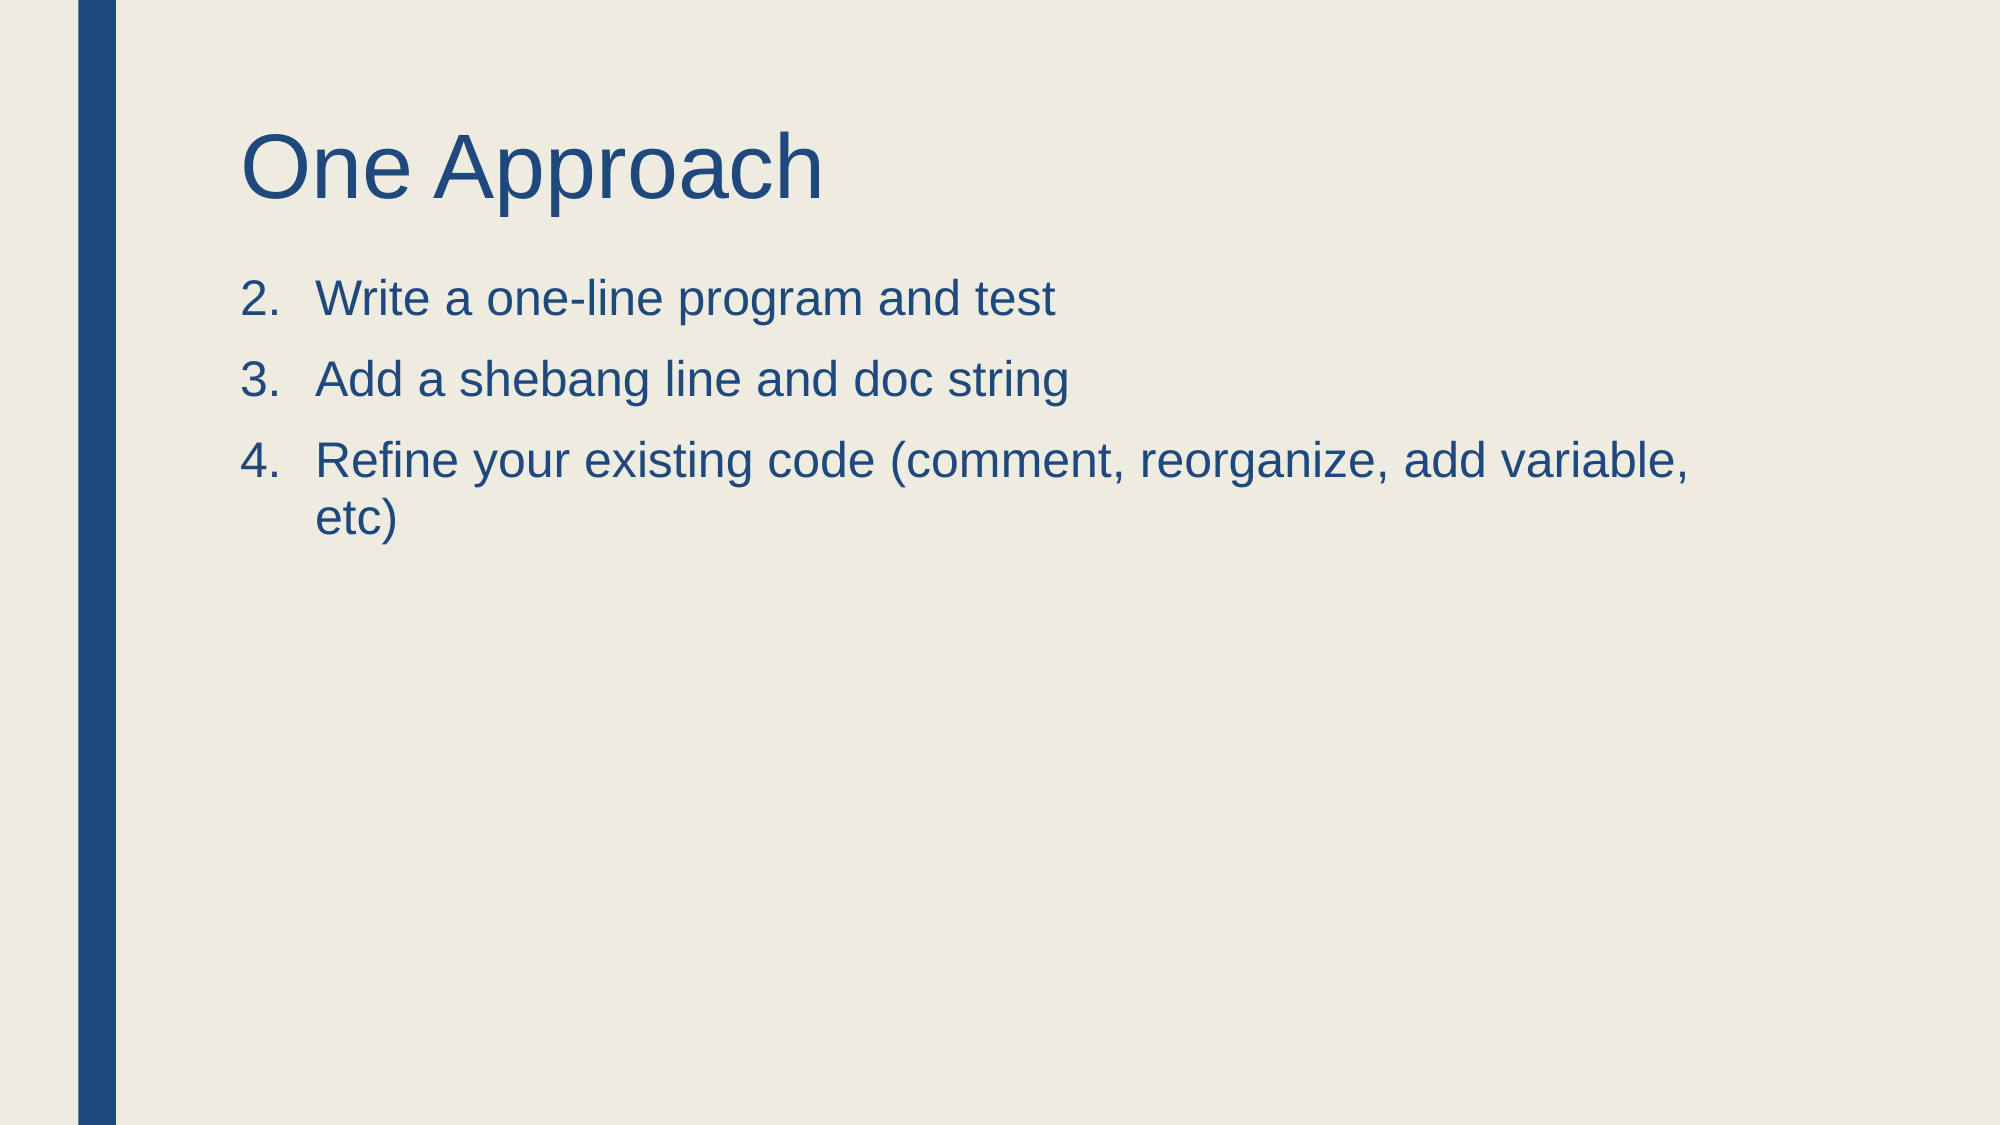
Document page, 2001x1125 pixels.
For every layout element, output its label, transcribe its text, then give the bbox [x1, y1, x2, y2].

title One Approach [225, 112, 1800, 262]
list Write a one-line program and test Add a shebang line and doc string Refine your existing code (comment, reorganize, add variable, etc) [225, 262, 1800, 850]
